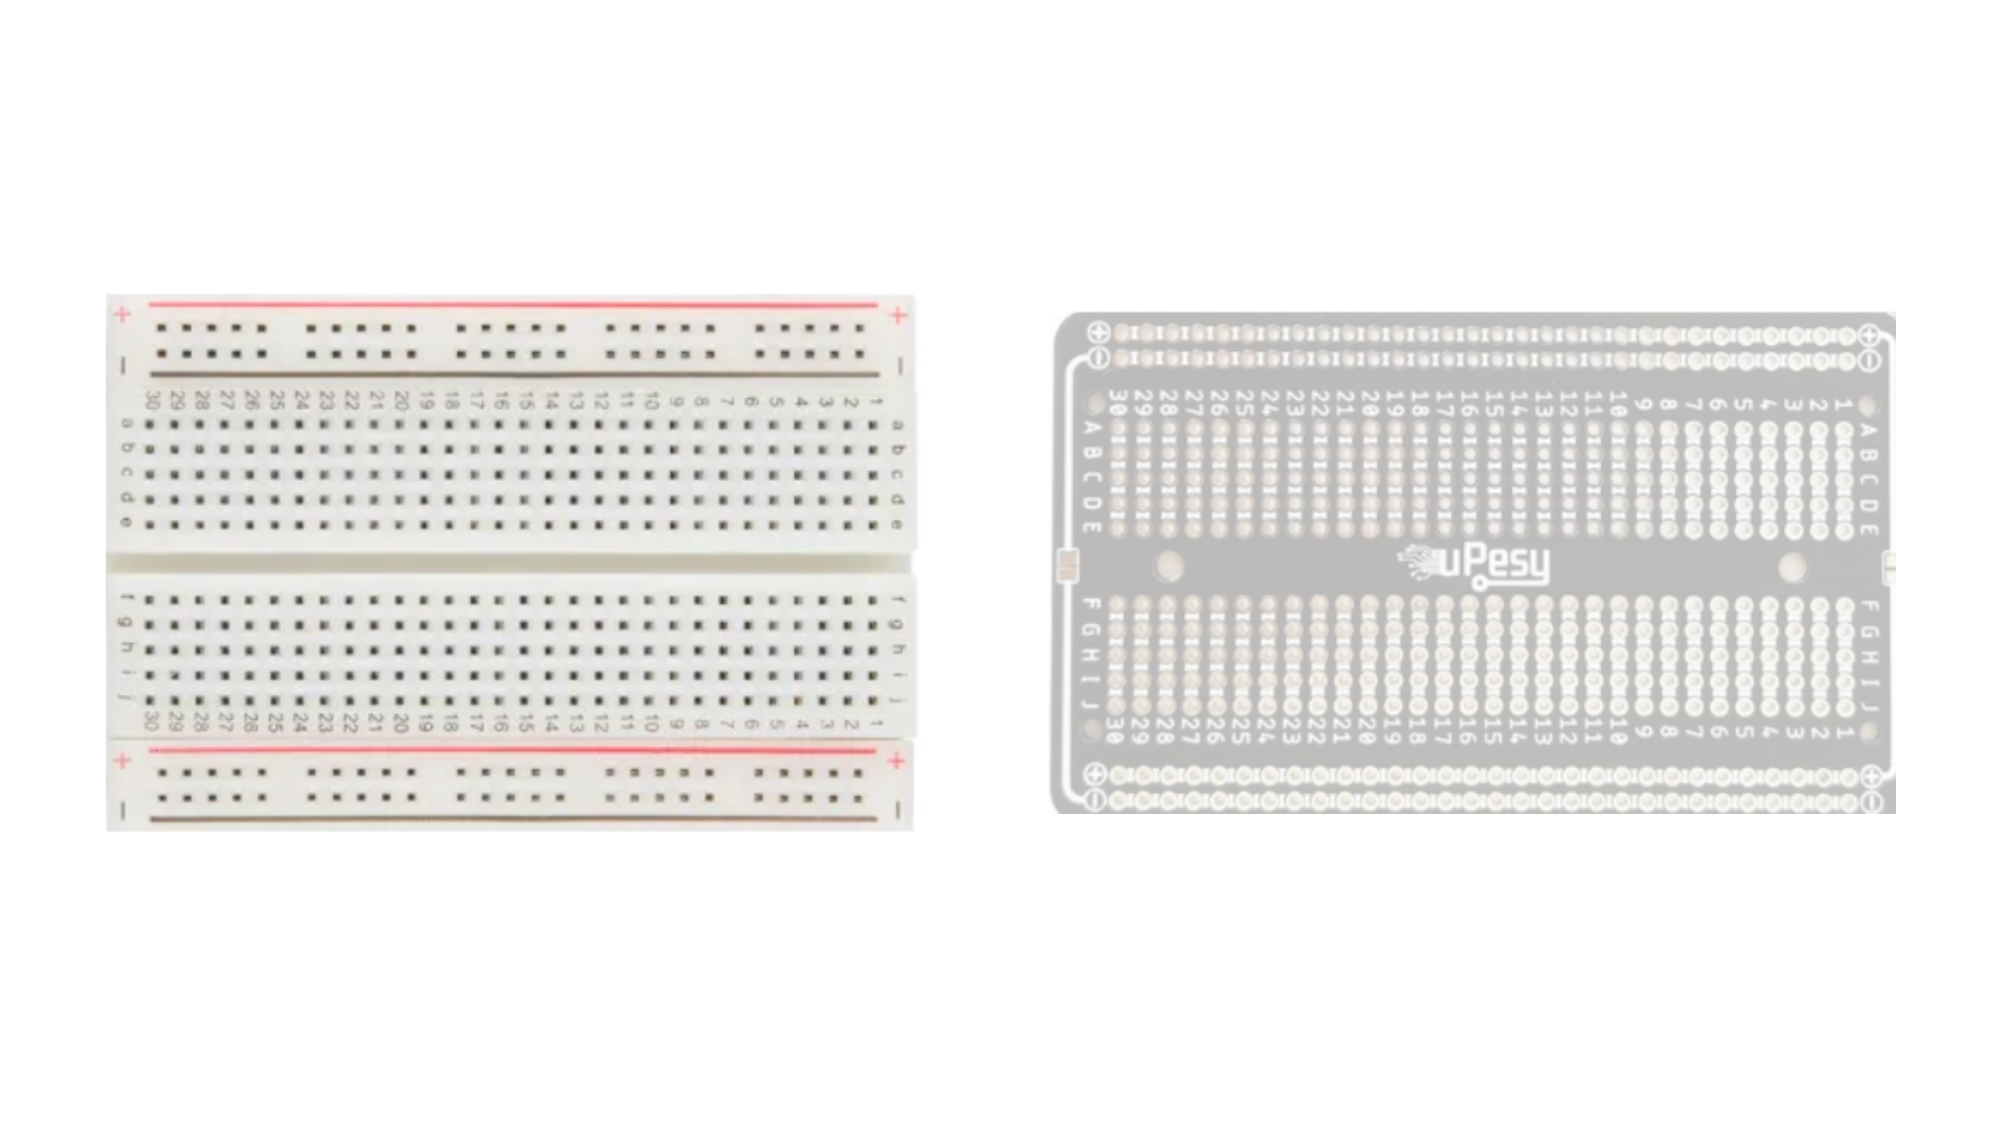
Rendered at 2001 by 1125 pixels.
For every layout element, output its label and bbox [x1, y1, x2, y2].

picture [107, 154, 922, 971]
picture [1220, 138, 1723, 987]
